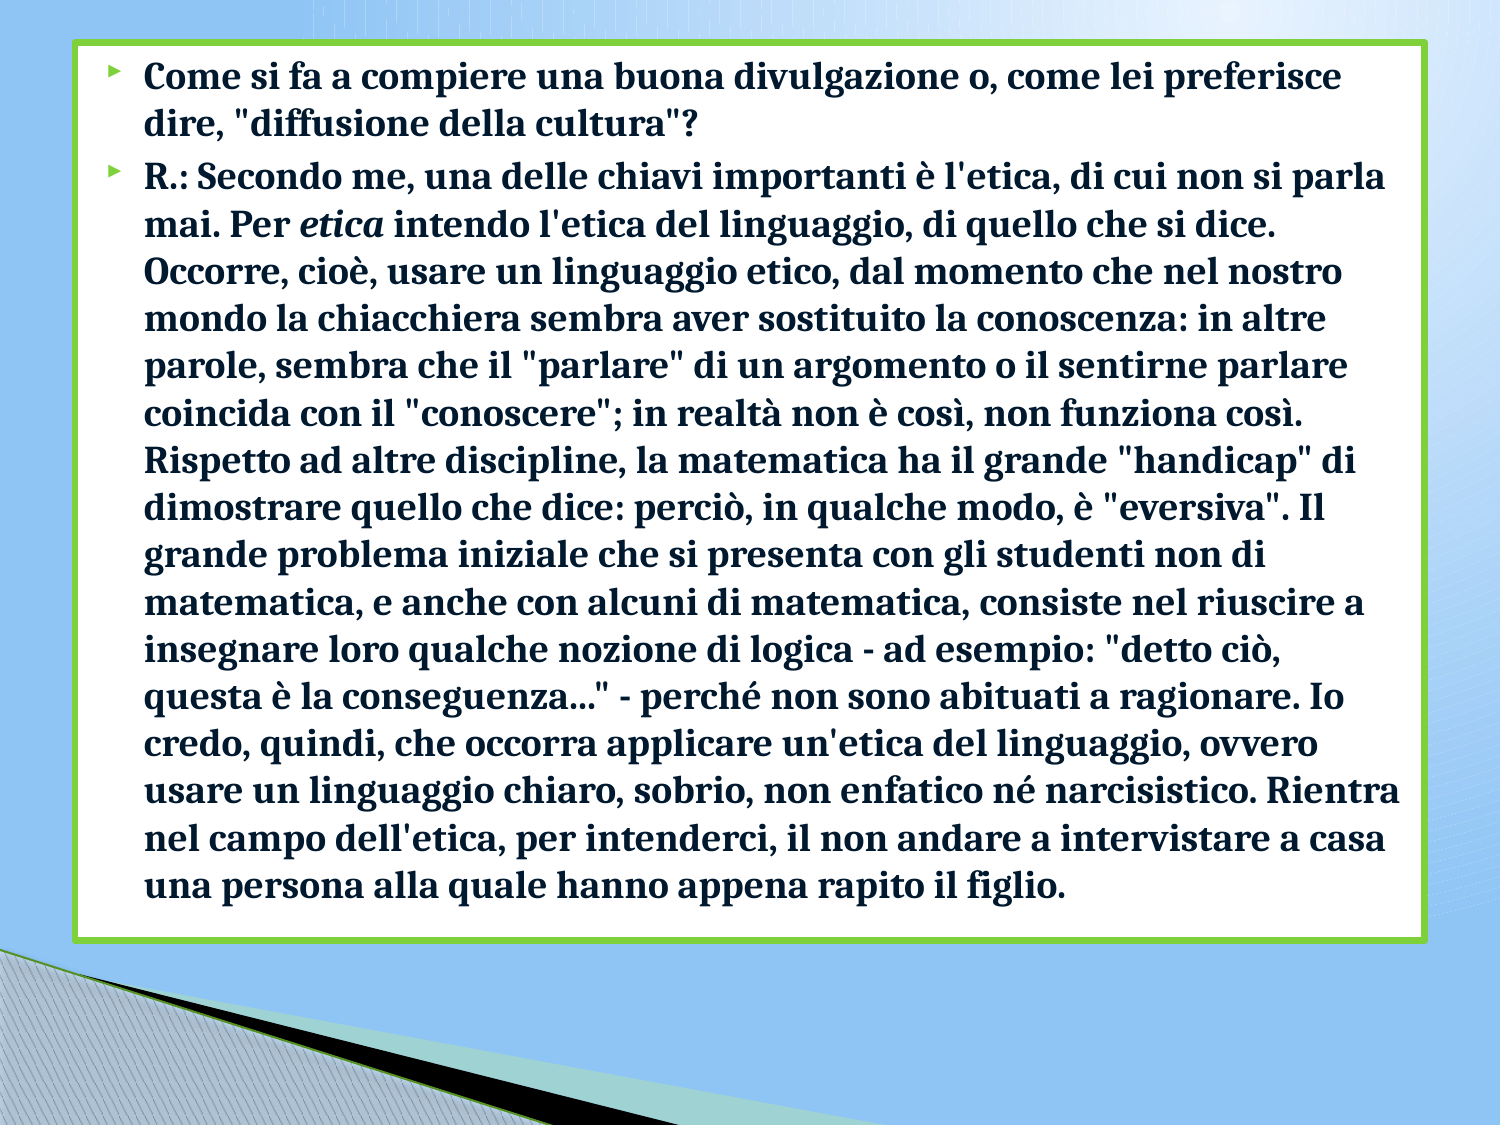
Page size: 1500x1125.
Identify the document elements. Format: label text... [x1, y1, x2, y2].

list Come si fa a compiere una buona divulgazione o, come lei preferisce dire, "diffusione della cultura"? R.: Secondo me, una delle chiavi importanti è l'etica, di cui non si parla mai. Per etica intendo l'etica del linguaggio, di quello che si dice. Occorre, cioè, usare un linguaggio etico, dal momento che nel nostro mondo la chiacchiera sembra aver sostituito la conoscenza: in altre parole, sembra che il "parlare" di un argomento o il sentirne parlare coincida con il "conoscere"; in realtà non è così, non funziona così. Rispetto ad altre discipline, la matematica ha il grande "handicap" di dimostrare quello che dice: perciò, in qualche modo, è "eversiva". Il grande problema iniziale che si presenta con gli studenti non di matematica, e anche con alcuni di matematica, consiste nel riuscire a insegnare loro qualche nozione di logica - ad esempio: "detto ciò, questa è la conseguenza..." - perché non sono abituati a ragionare. Io credo, quindi, che occorra applicare un'etica del linguaggio, ovvero usare un linguaggio chiaro, sobrio, non enfatico né narcisistico. Rientra nel campo dell'etica, per intenderci, il non andare a intervistare a casa una persona alla quale hanno appena rapito il figlio. [72, 39, 1428, 944]
